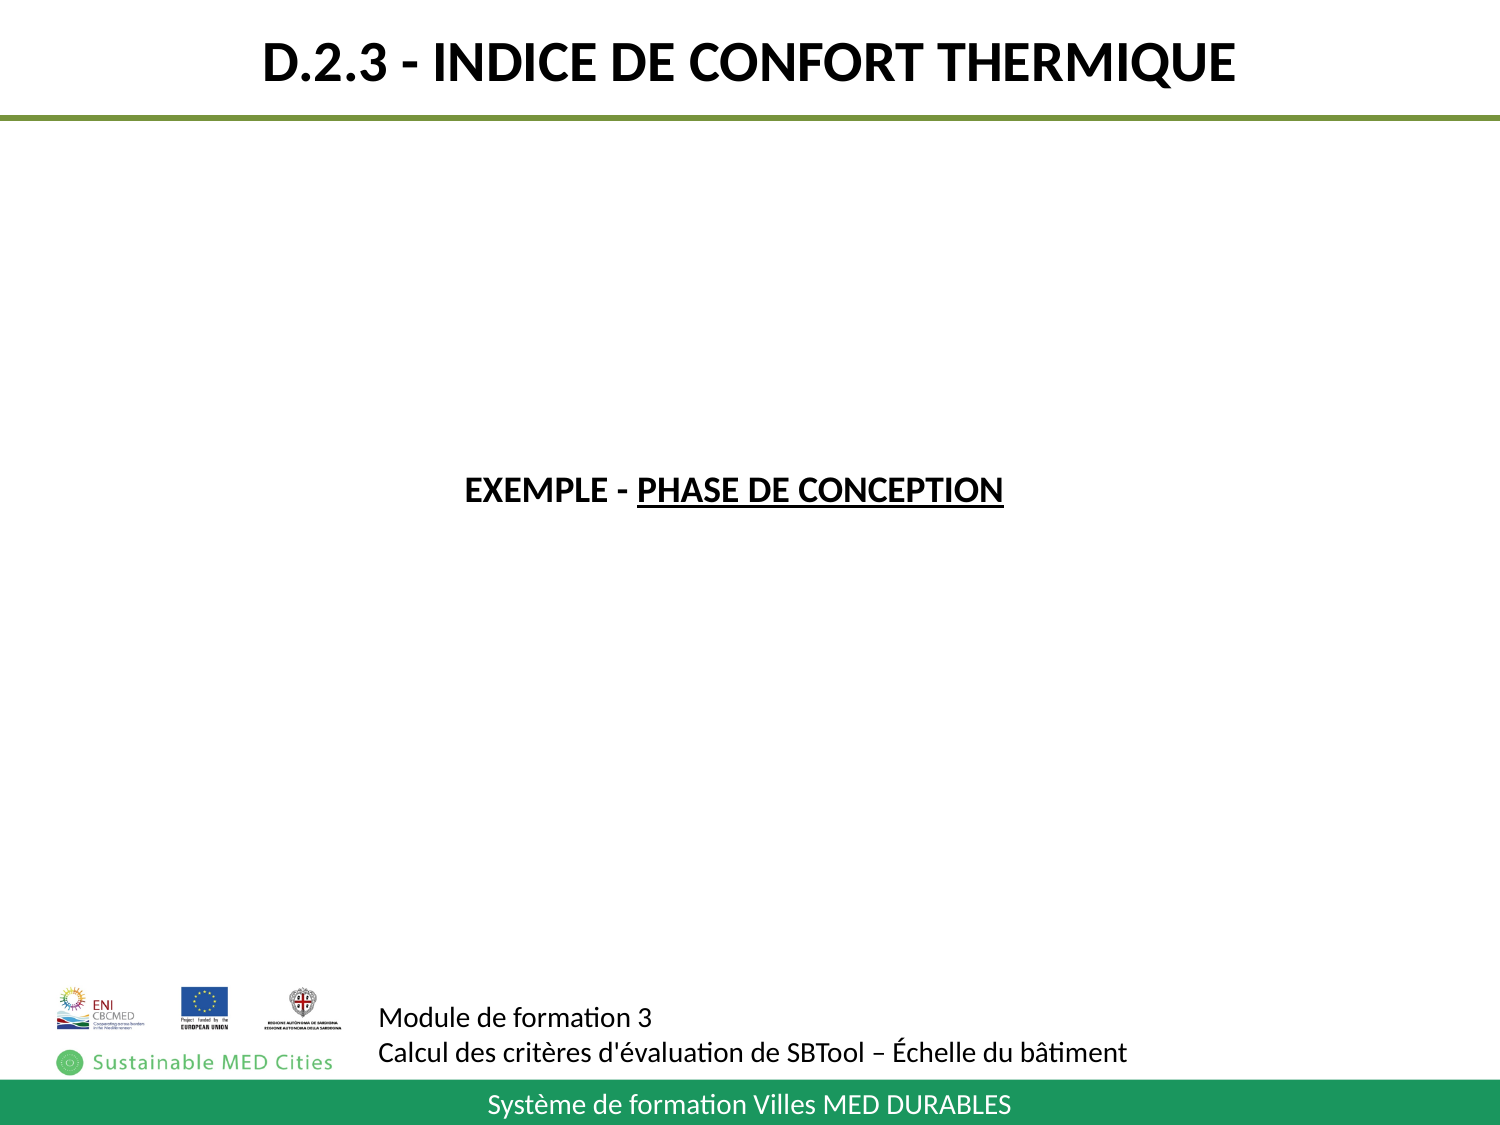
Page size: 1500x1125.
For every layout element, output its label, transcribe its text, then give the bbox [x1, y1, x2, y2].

title D.2.3 - INDICE DE CONFORT THERMIQUE [0, 0, 1500, 117]
list EXEMPLE - PHASE DE CONCEPTION [43, 262, 1425, 944]
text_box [0, 972, 1500, 1125]
